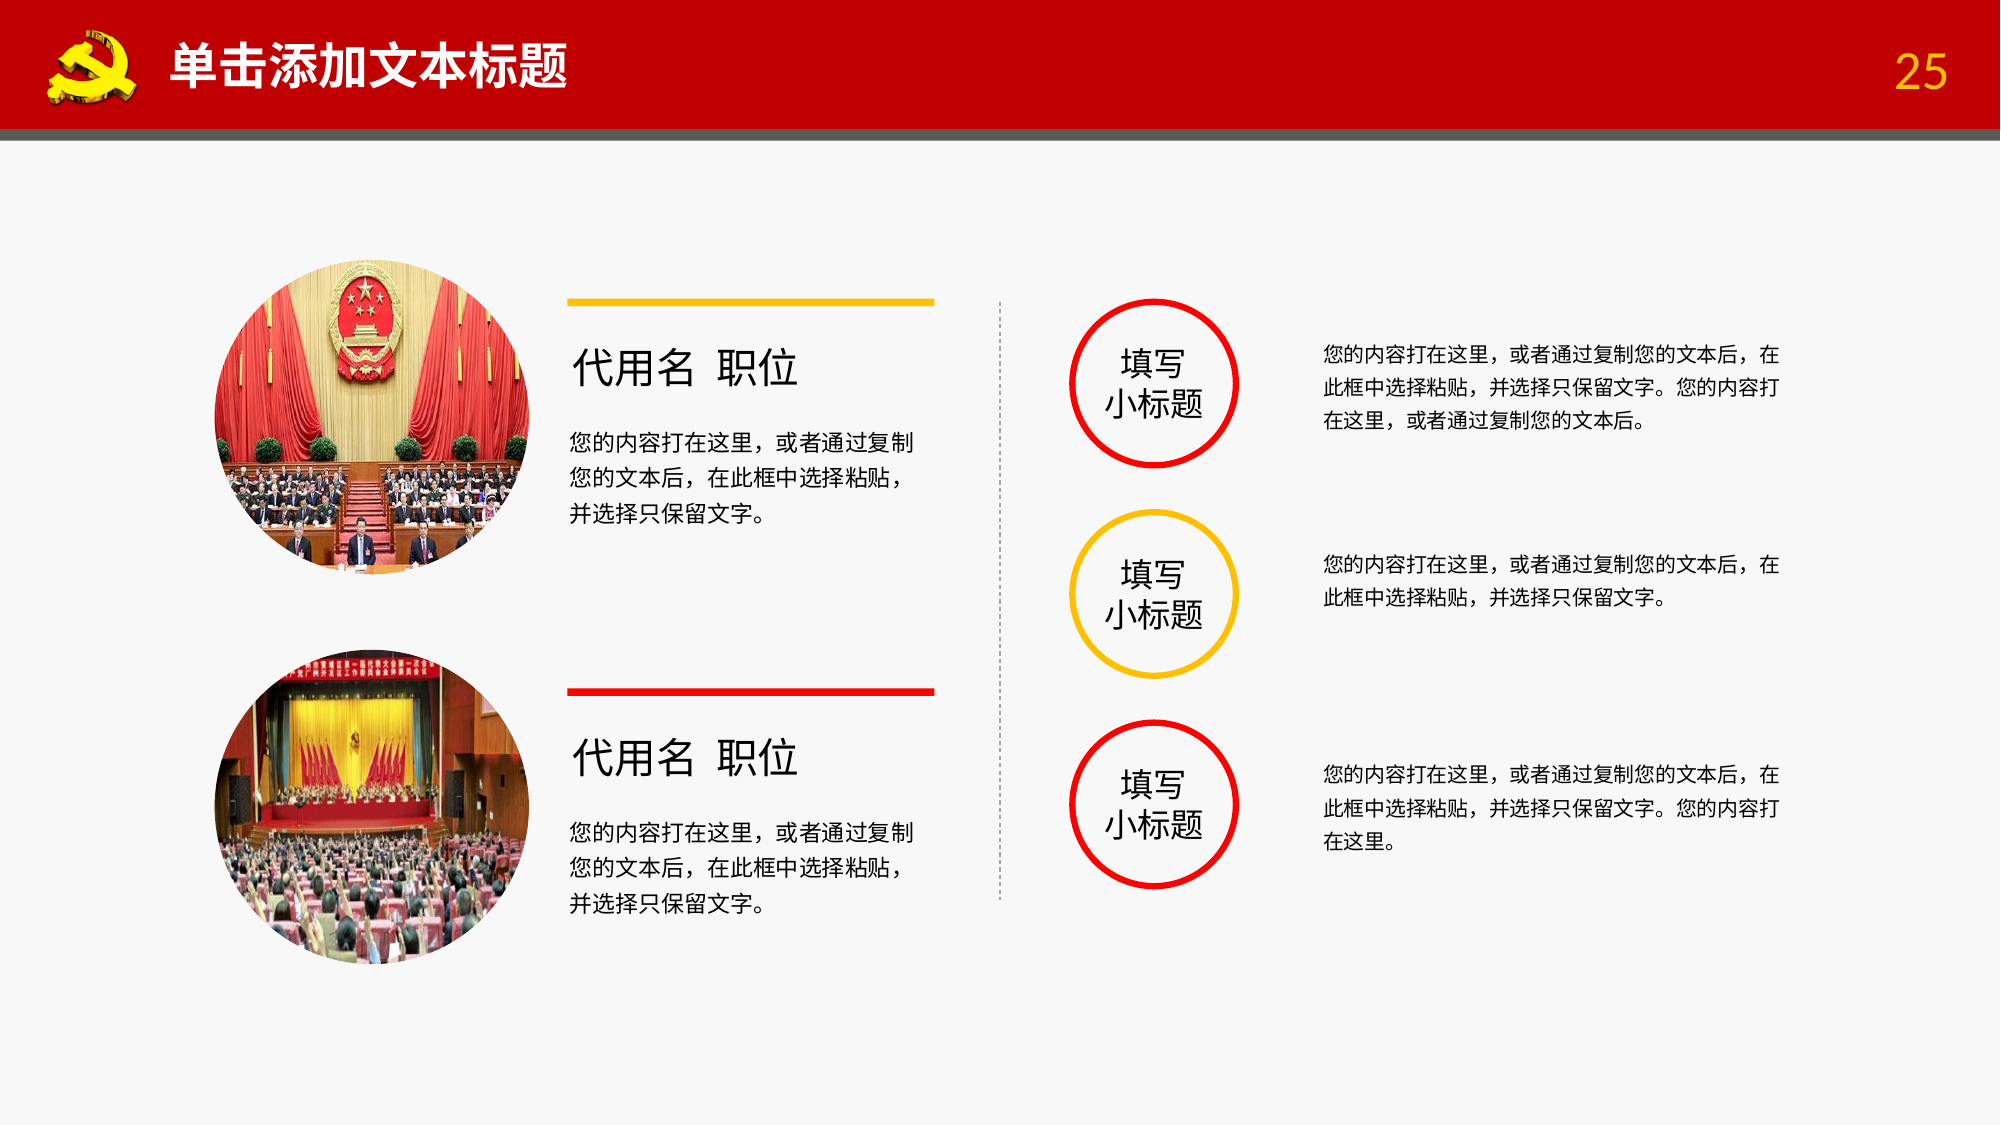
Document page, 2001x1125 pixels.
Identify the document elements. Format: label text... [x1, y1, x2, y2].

text_box 单击添加文本标题 [153, 27, 584, 102]
text_box [0, 130, 2000, 142]
text_box 填写 小标题 [1071, 722, 1237, 887]
picture [39, 23, 144, 112]
text_box 您的内容打在这里，或者通过复制您的文本后，在此框中选择粘贴，并选择只保留文字。 [1308, 535, 1810, 618]
text_box [1886, 37, 1958, 98]
text_box 填写 小标题 [1071, 301, 1237, 466]
text_box 您的内容打在这里，或者通过复制您的文本后，在此框中选择粘贴，并选择只保留文字。您的内容打在这里。 [1308, 746, 1810, 861]
text_box [0, 2, 2000, 130]
text_box 您的内容打在这里，或者通过复制您的文本后，在此框中选择粘贴，并选择只保留文字。您的内容打在这里，或者通过复制您的文本后。 [1308, 325, 1810, 441]
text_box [554, 688, 935, 926]
text_box 填写 小标题 [1071, 511, 1237, 677]
text_box [0, 142, 2000, 1125]
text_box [554, 298, 935, 536]
text_box [213, 258, 530, 576]
text_box [213, 648, 530, 966]
